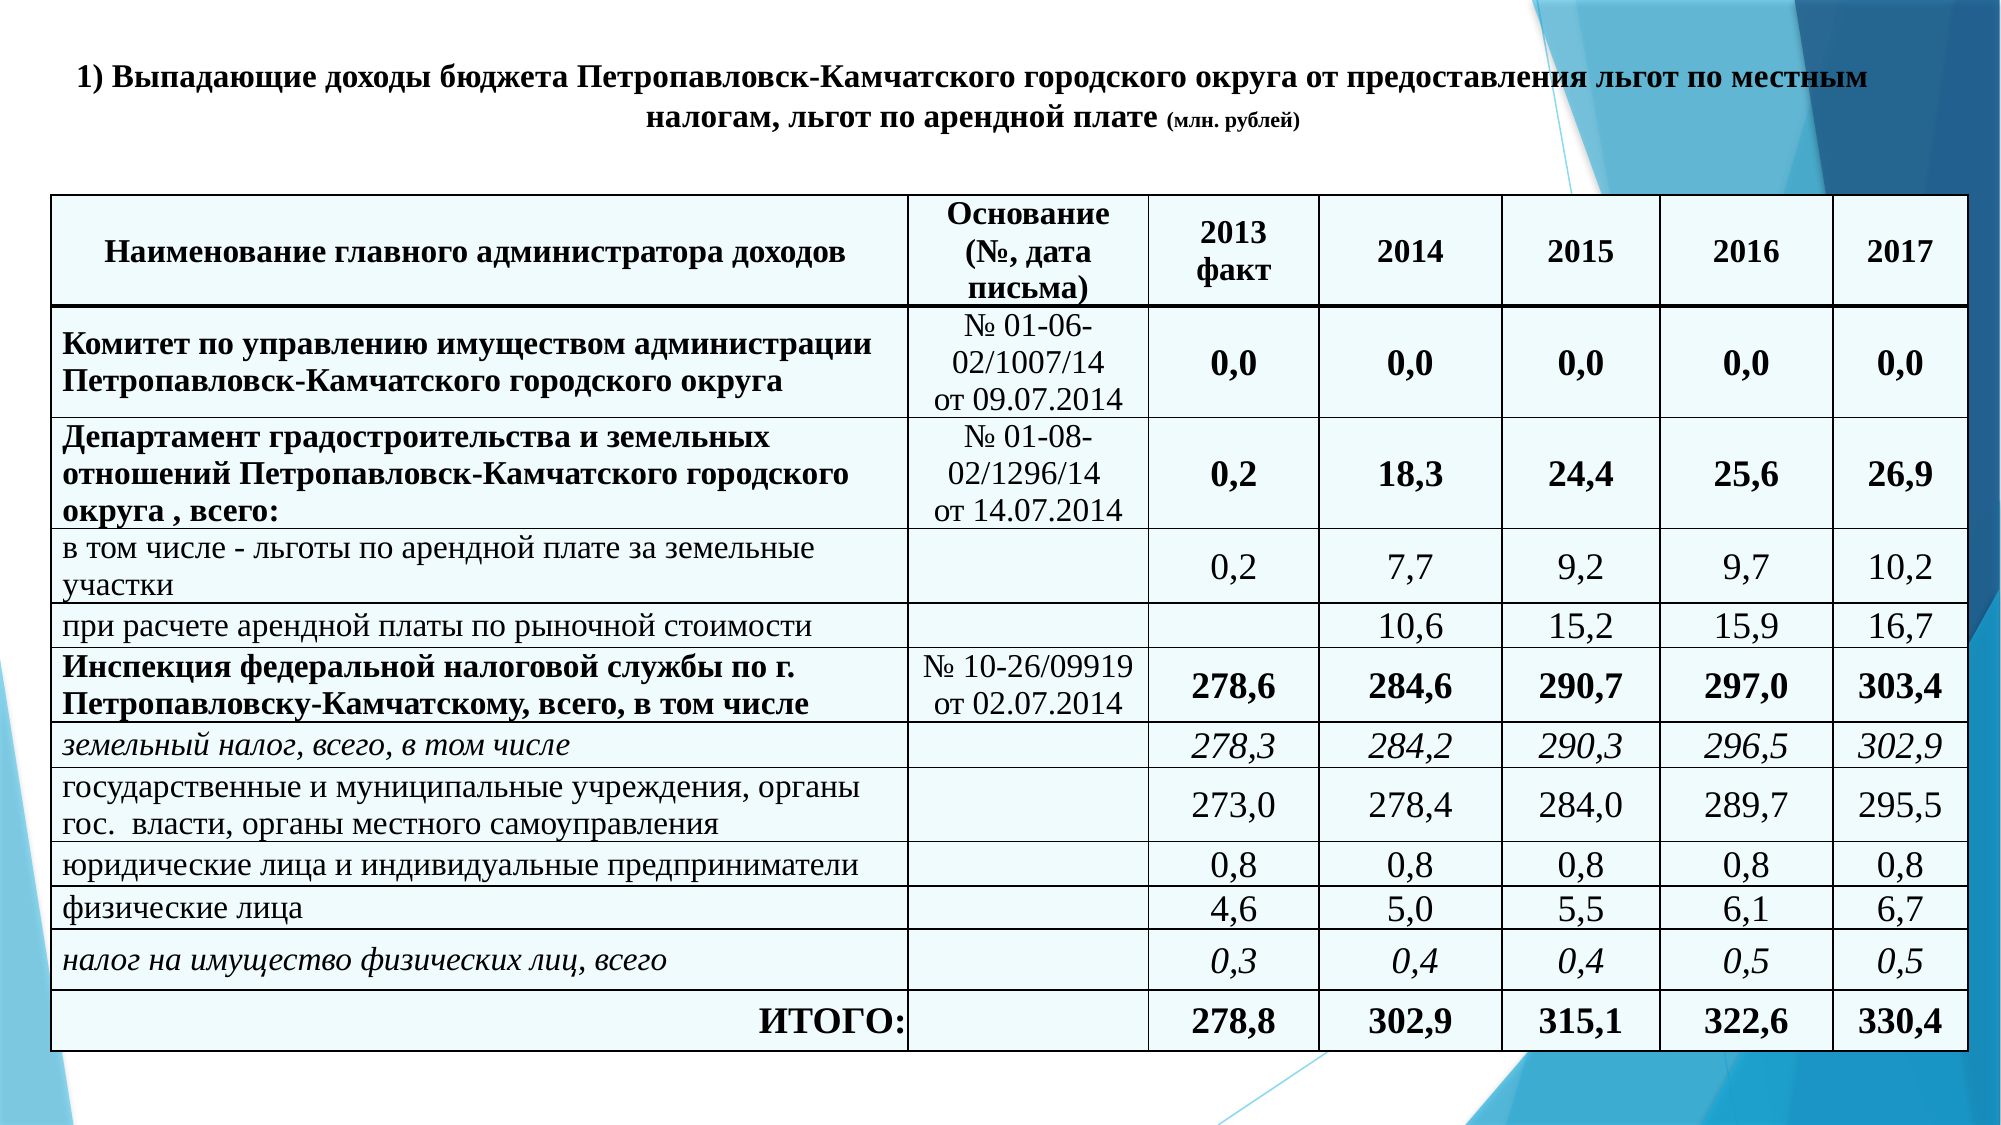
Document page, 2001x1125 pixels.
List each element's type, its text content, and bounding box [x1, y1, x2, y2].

table_cell [909, 604, 1148, 647]
table_cell № 01-08-02/1296/14 от 14.07.2014 [909, 418, 1148, 528]
table_cell 0,8 [1149, 842, 1318, 885]
table_cell № 10-26/09919 от 02.07.2014 [909, 648, 1148, 721]
table_cell 16,7 [1834, 604, 1967, 647]
table_cell 0,3 [1149, 930, 1318, 989]
table_header 2016 [1661, 196, 1832, 304]
table_cell 0,8 [1320, 842, 1501, 885]
table_cell Комитет по управлению имуществом администрации Петропавловск-Камчатского городского округа [52, 308, 907, 417]
table_cell физические лица [52, 887, 907, 928]
table_cell Инспекция федеральной налоговой службы по г. Петропавловску-Камчатскому, всего, в том числе [52, 648, 907, 721]
table_cell 0,0 [1149, 308, 1318, 417]
table_header Наименование главного администратора доходов [52, 196, 907, 304]
table_cell 15,9 [1661, 604, 1832, 647]
table_cell 15,2 [1503, 604, 1659, 647]
table_cell 0,4 [1320, 930, 1501, 989]
table_cell [1149, 604, 1318, 647]
table_cell [909, 723, 1148, 767]
table_cell 302,9 [1834, 723, 1967, 767]
table_cell 0,0 [1834, 308, 1967, 417]
table_cell № 01-06-02/1007/14 от 09.07.2014 [909, 308, 1148, 417]
table_cell 273,0 [1149, 768, 1318, 841]
table_cell 10,2 [1834, 529, 1967, 602]
table_cell 0,0 [1320, 308, 1501, 417]
table_cell 6,7 [1834, 887, 1967, 928]
table_cell 278,6 [1149, 648, 1318, 721]
table_cell 0,2 [1149, 529, 1318, 602]
table_cell [909, 842, 1148, 885]
table_cell налог на имущество физических лиц, всего [52, 930, 907, 989]
table_cell земельный налог, всего, в том числе [52, 723, 907, 767]
table_cell 0,0 [1661, 308, 1832, 417]
table_header 2014 [1320, 196, 1501, 304]
table_cell 6,1 [1661, 887, 1832, 928]
table_cell государственные и муниципальные учреждения, органы гос. власти, органы местного самоуправления [52, 768, 907, 841]
table_cell 0,2 [1149, 418, 1318, 528]
table_cell 18,3 [1320, 418, 1501, 528]
table_cell 322,6 [1661, 991, 1832, 1050]
table_cell 0,8 [1661, 842, 1832, 885]
table_cell в том числе - льготы по арендной плате за земельные участки [52, 529, 907, 602]
table_cell 0,5 [1834, 930, 1967, 989]
table_cell 290,3 [1503, 723, 1659, 767]
table_cell 278,8 [1149, 991, 1318, 1050]
table_cell 5,5 [1503, 887, 1659, 928]
table_cell 5,0 [1320, 887, 1501, 928]
title 1) Выпадающие доходы бюджета Петропавловск-Камчатского городского округа от предоставления льгот по местным налогам, льгот по арендной плате (млн. рублей) [0, 46, 1953, 196]
table_cell 0,8 [1834, 842, 1967, 885]
table_header Основание (№, дата письма) [909, 196, 1148, 304]
table_cell 10,6 [1320, 604, 1501, 647]
table_cell [909, 991, 1148, 1050]
table_cell 9,2 [1503, 529, 1659, 602]
table_cell 284,2 [1320, 723, 1501, 767]
table_cell 4,6 [1149, 887, 1318, 928]
table_cell 0,4 [1503, 930, 1659, 989]
table_cell [909, 930, 1148, 989]
table_cell 0,0 [1503, 308, 1659, 417]
table_cell [909, 529, 1148, 602]
table_cell при расчете арендной платы по рыночной стоимости [52, 604, 907, 647]
table_cell 9,7 [1661, 529, 1832, 602]
table_cell 0,5 [1661, 930, 1832, 989]
table_cell 0,8 [1503, 842, 1659, 885]
table_cell 284,0 [1503, 768, 1659, 841]
table_cell 289,7 [1661, 768, 1832, 841]
table_cell 296,5 [1661, 723, 1832, 767]
table_cell 7,7 [1320, 529, 1501, 602]
table_cell 24,4 [1503, 418, 1659, 528]
table_cell 278,4 [1320, 768, 1501, 841]
table_header 2013 факт [1149, 196, 1318, 304]
table_cell 315,1 [1503, 991, 1659, 1050]
table_cell юридические лица и индивидуальные предприниматели [52, 842, 907, 885]
table_cell ИТОГО: [52, 991, 907, 1050]
table_cell Департамент градостроительства и земельных отношений Петропавловск-Камчатского городского округа , всего: [52, 418, 907, 528]
table_cell 26,9 [1834, 418, 1967, 528]
table_cell 278,3 [1149, 723, 1318, 767]
table_cell 284,6 [1320, 648, 1501, 721]
table_cell 302,9 [1320, 991, 1501, 1050]
table_cell 297,0 [1661, 648, 1832, 721]
table_header 2017 [1834, 196, 1967, 304]
table_header 2015 [1503, 196, 1659, 304]
table_cell 25,6 [1661, 418, 1832, 528]
table_cell [909, 887, 1148, 928]
table_cell 290,7 [1503, 648, 1659, 721]
table_cell 295,5 [1834, 768, 1967, 841]
table_cell 330,4 [1834, 991, 1967, 1050]
table_cell 303,4 [1834, 648, 1967, 721]
table_cell [909, 768, 1148, 841]
